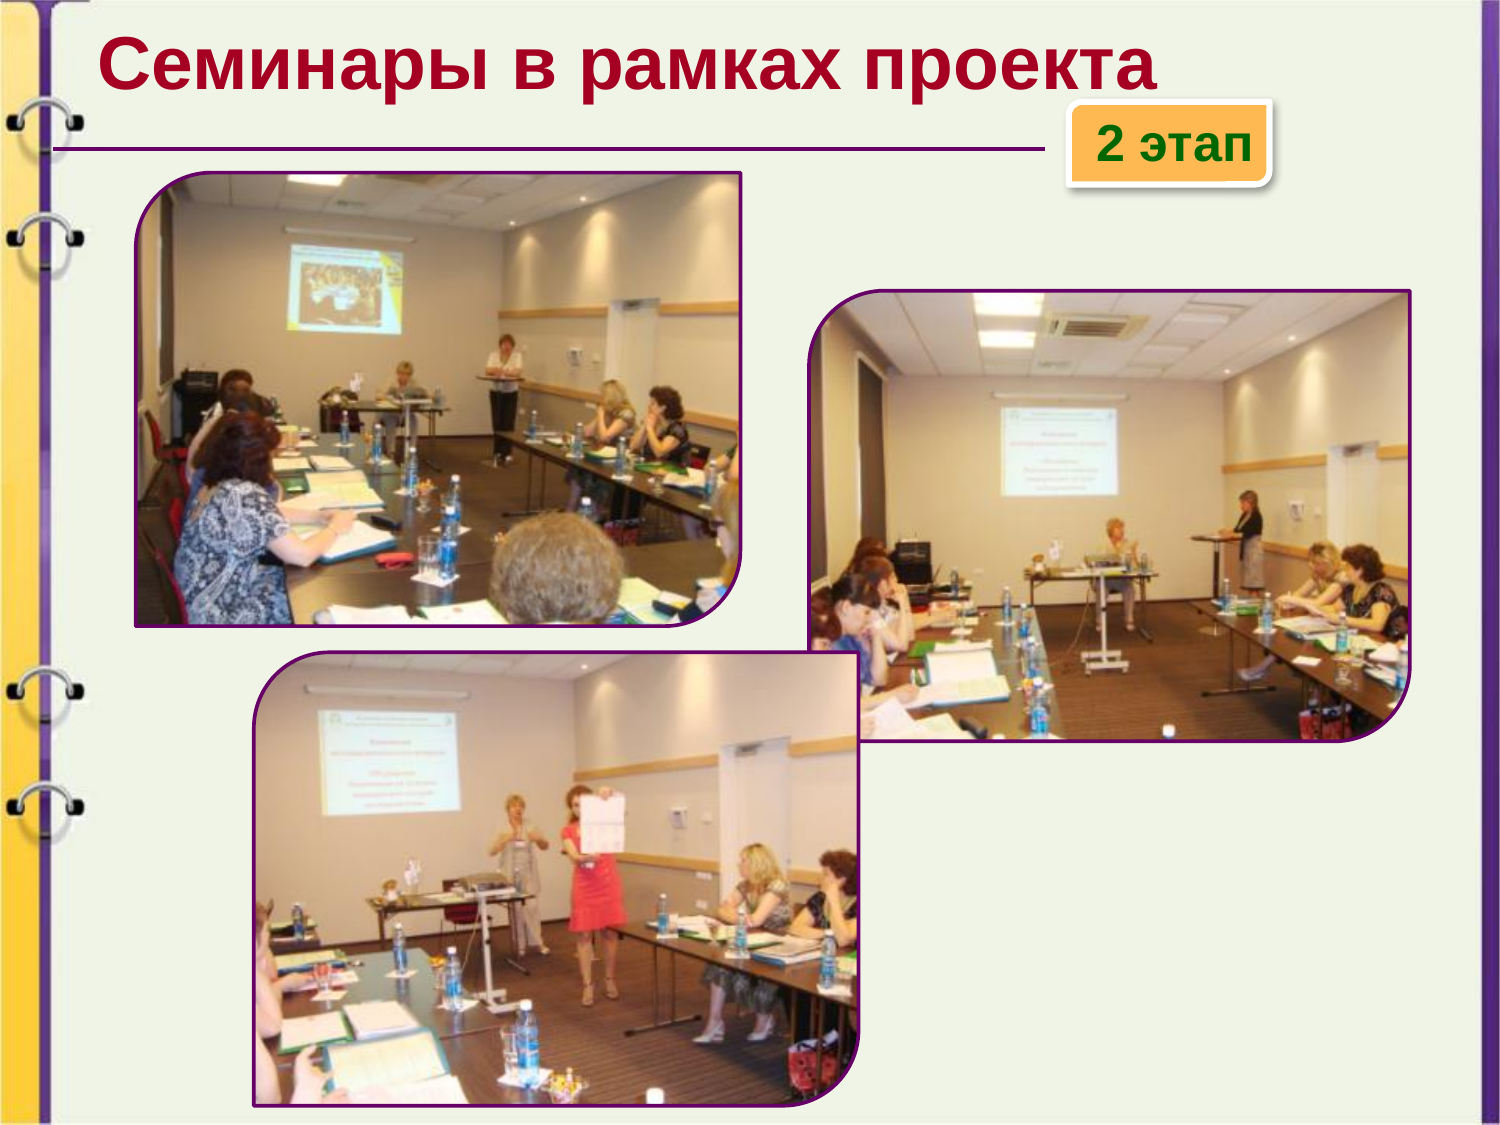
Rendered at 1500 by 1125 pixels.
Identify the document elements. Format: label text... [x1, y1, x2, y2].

text_box Семинары в рамках проекта [82, 7, 1471, 112]
text_box [1065, 98, 1273, 188]
picture [0, 0, 1500, 1125]
text_box 2 этап [1081, 101, 1269, 179]
